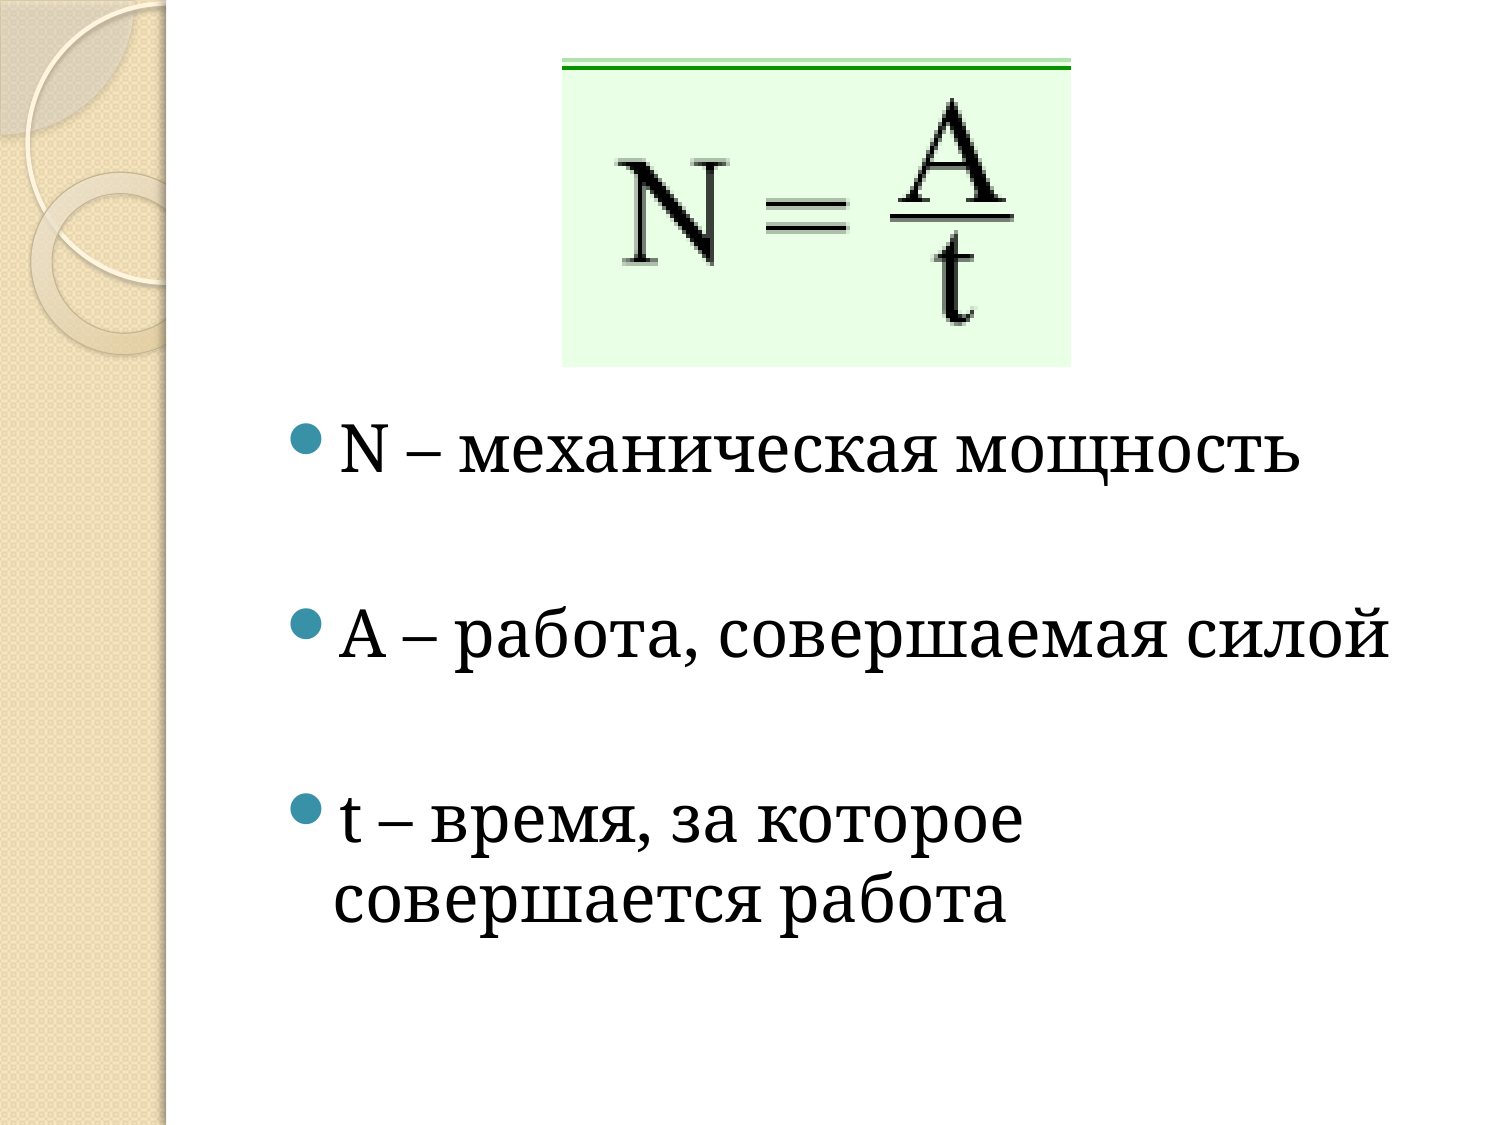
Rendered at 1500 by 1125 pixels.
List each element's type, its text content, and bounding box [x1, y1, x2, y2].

list N – механическая мощность A – работа, совершаемая силой t – время, за которое совершается работа [257, 398, 1466, 1025]
picture [561, 58, 1072, 368]
title [235, 45, 1466, 352]
